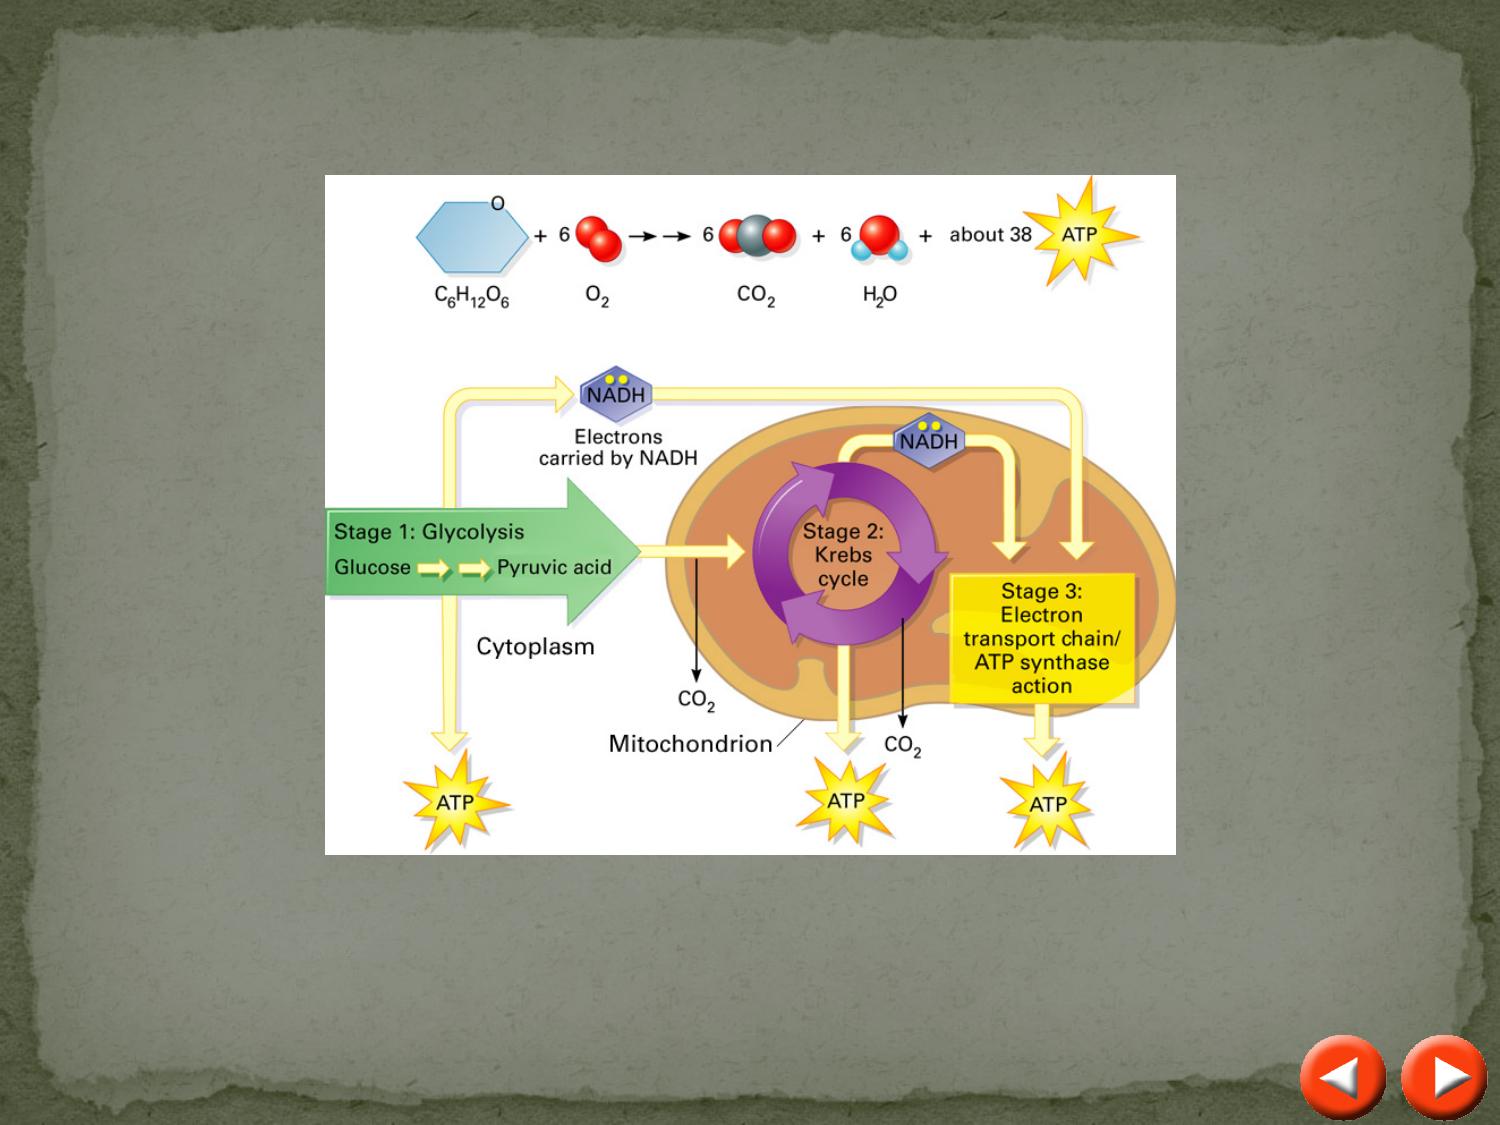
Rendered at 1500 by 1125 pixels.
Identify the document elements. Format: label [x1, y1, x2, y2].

picture [1299, 1034, 1387, 1121]
picture [325, 175, 1176, 855]
picture [1400, 1034, 1488, 1121]
